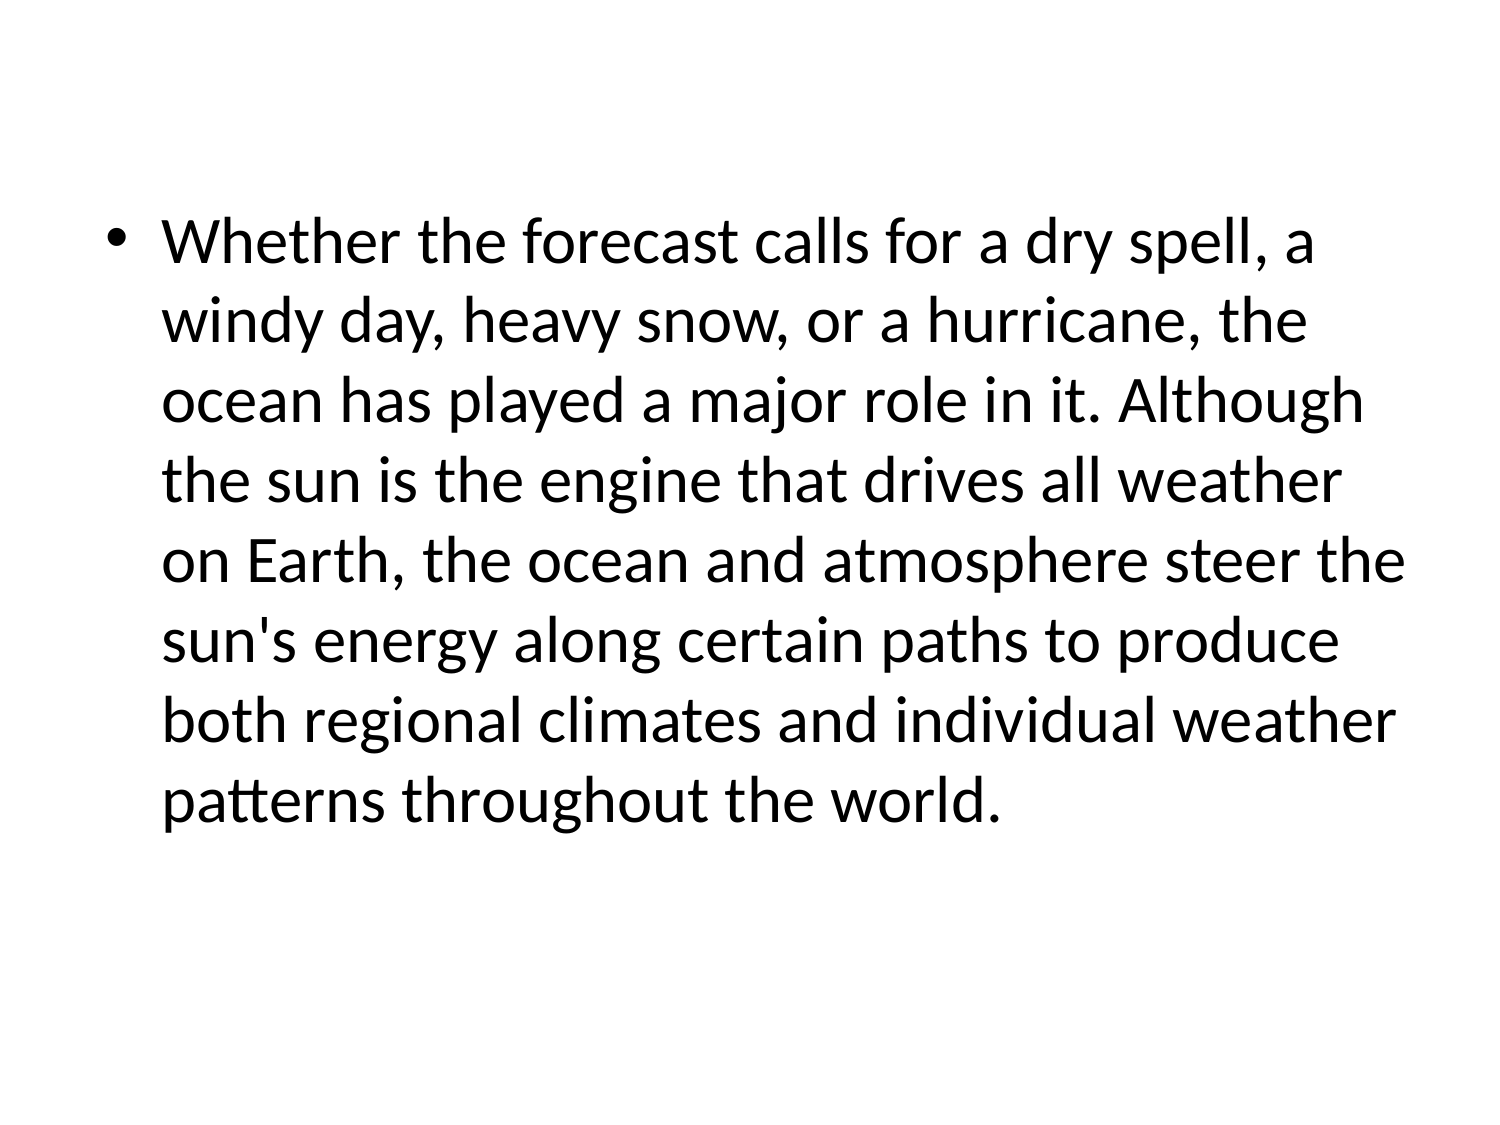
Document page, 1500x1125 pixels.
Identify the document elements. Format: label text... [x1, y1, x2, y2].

list Whether the forecast calls for a dry spell, a windy day, heavy snow, or a hurricane, the ocean has played a major role in it. Although the sun is the engine that drives all weather on Earth, the ocean and atmosphere steer the sun's energy along certain paths to produce both regional climates and individual weather patterns throughout the world. [90, 188, 1440, 932]
